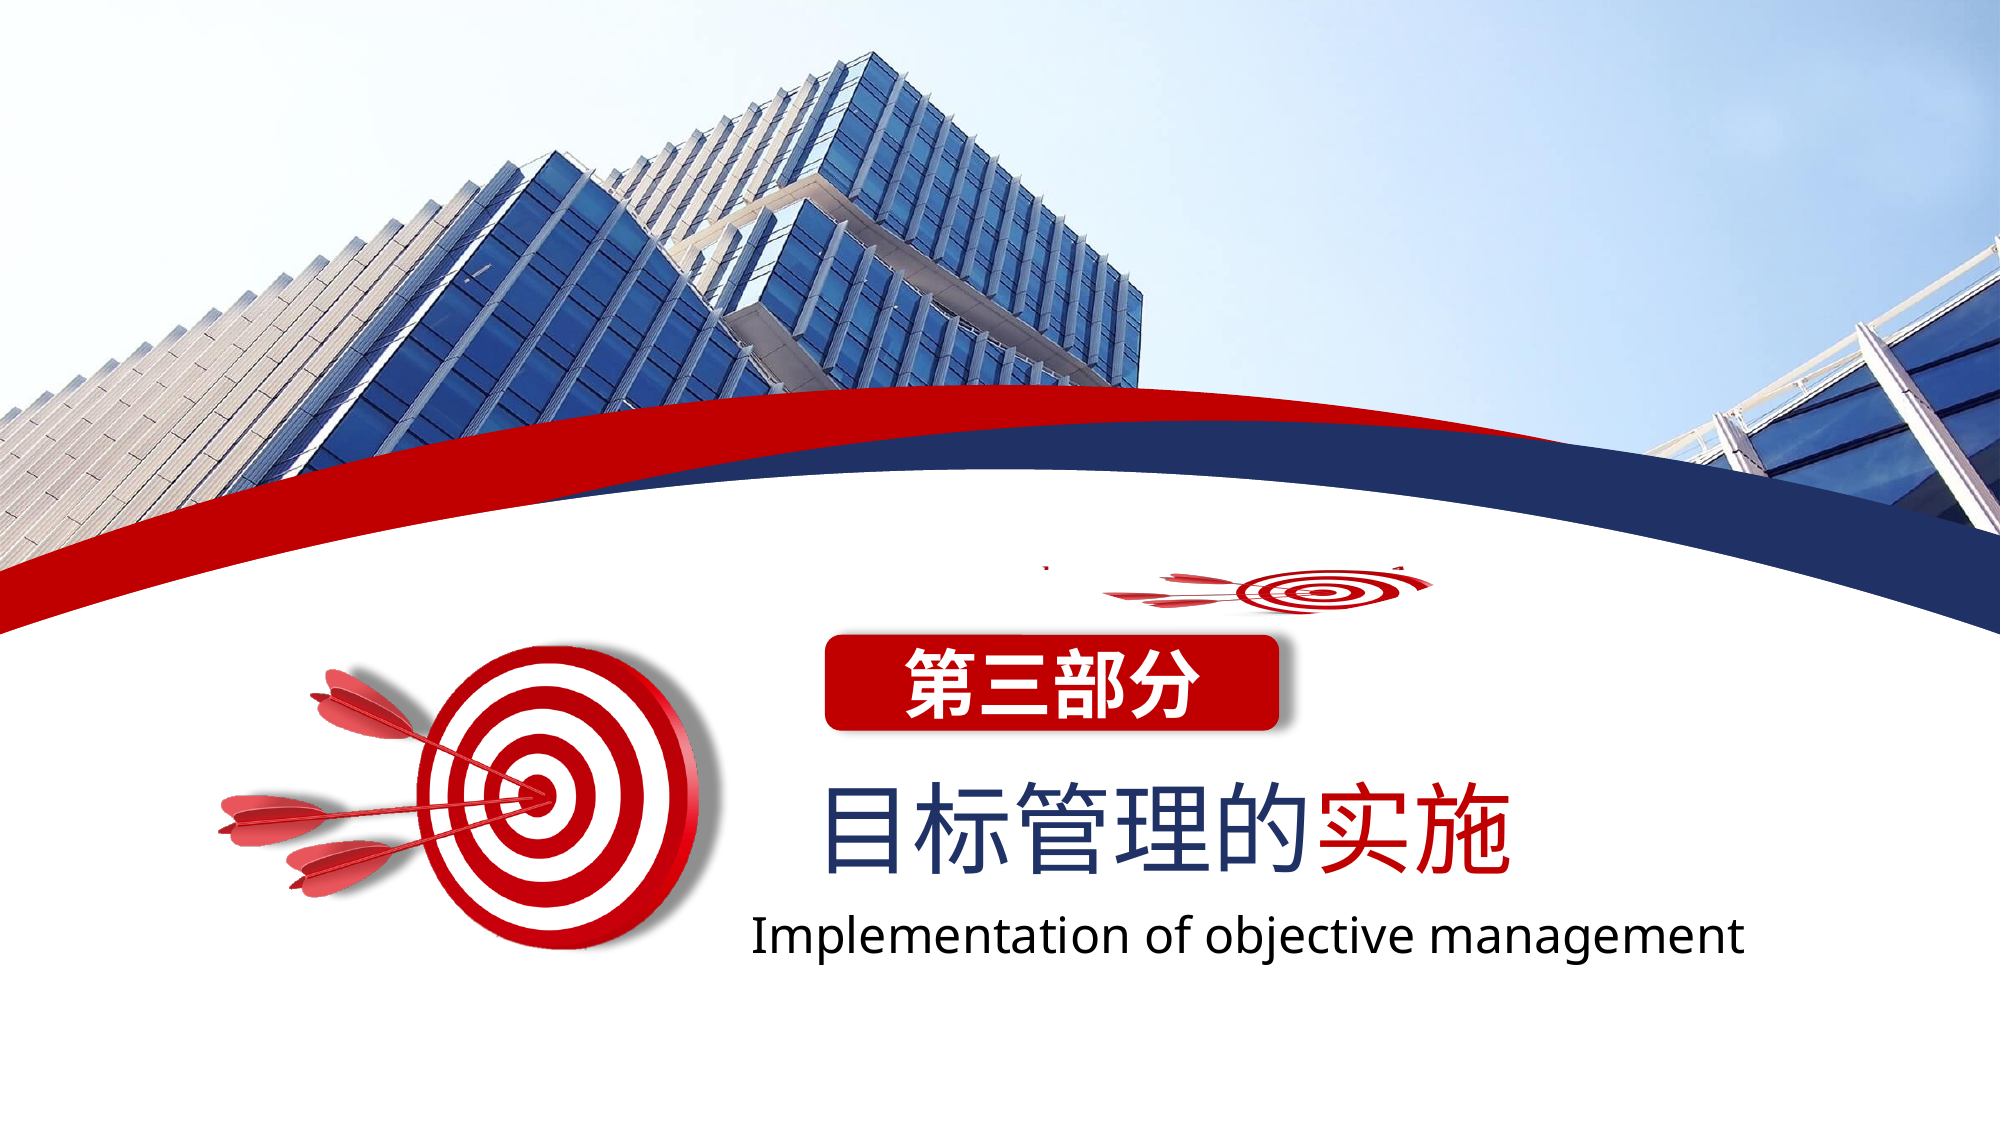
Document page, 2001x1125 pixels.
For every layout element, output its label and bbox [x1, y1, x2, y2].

picture [1029, 562, 1484, 617]
text_box [0, 0, 2000, 1125]
picture [205, 608, 714, 958]
